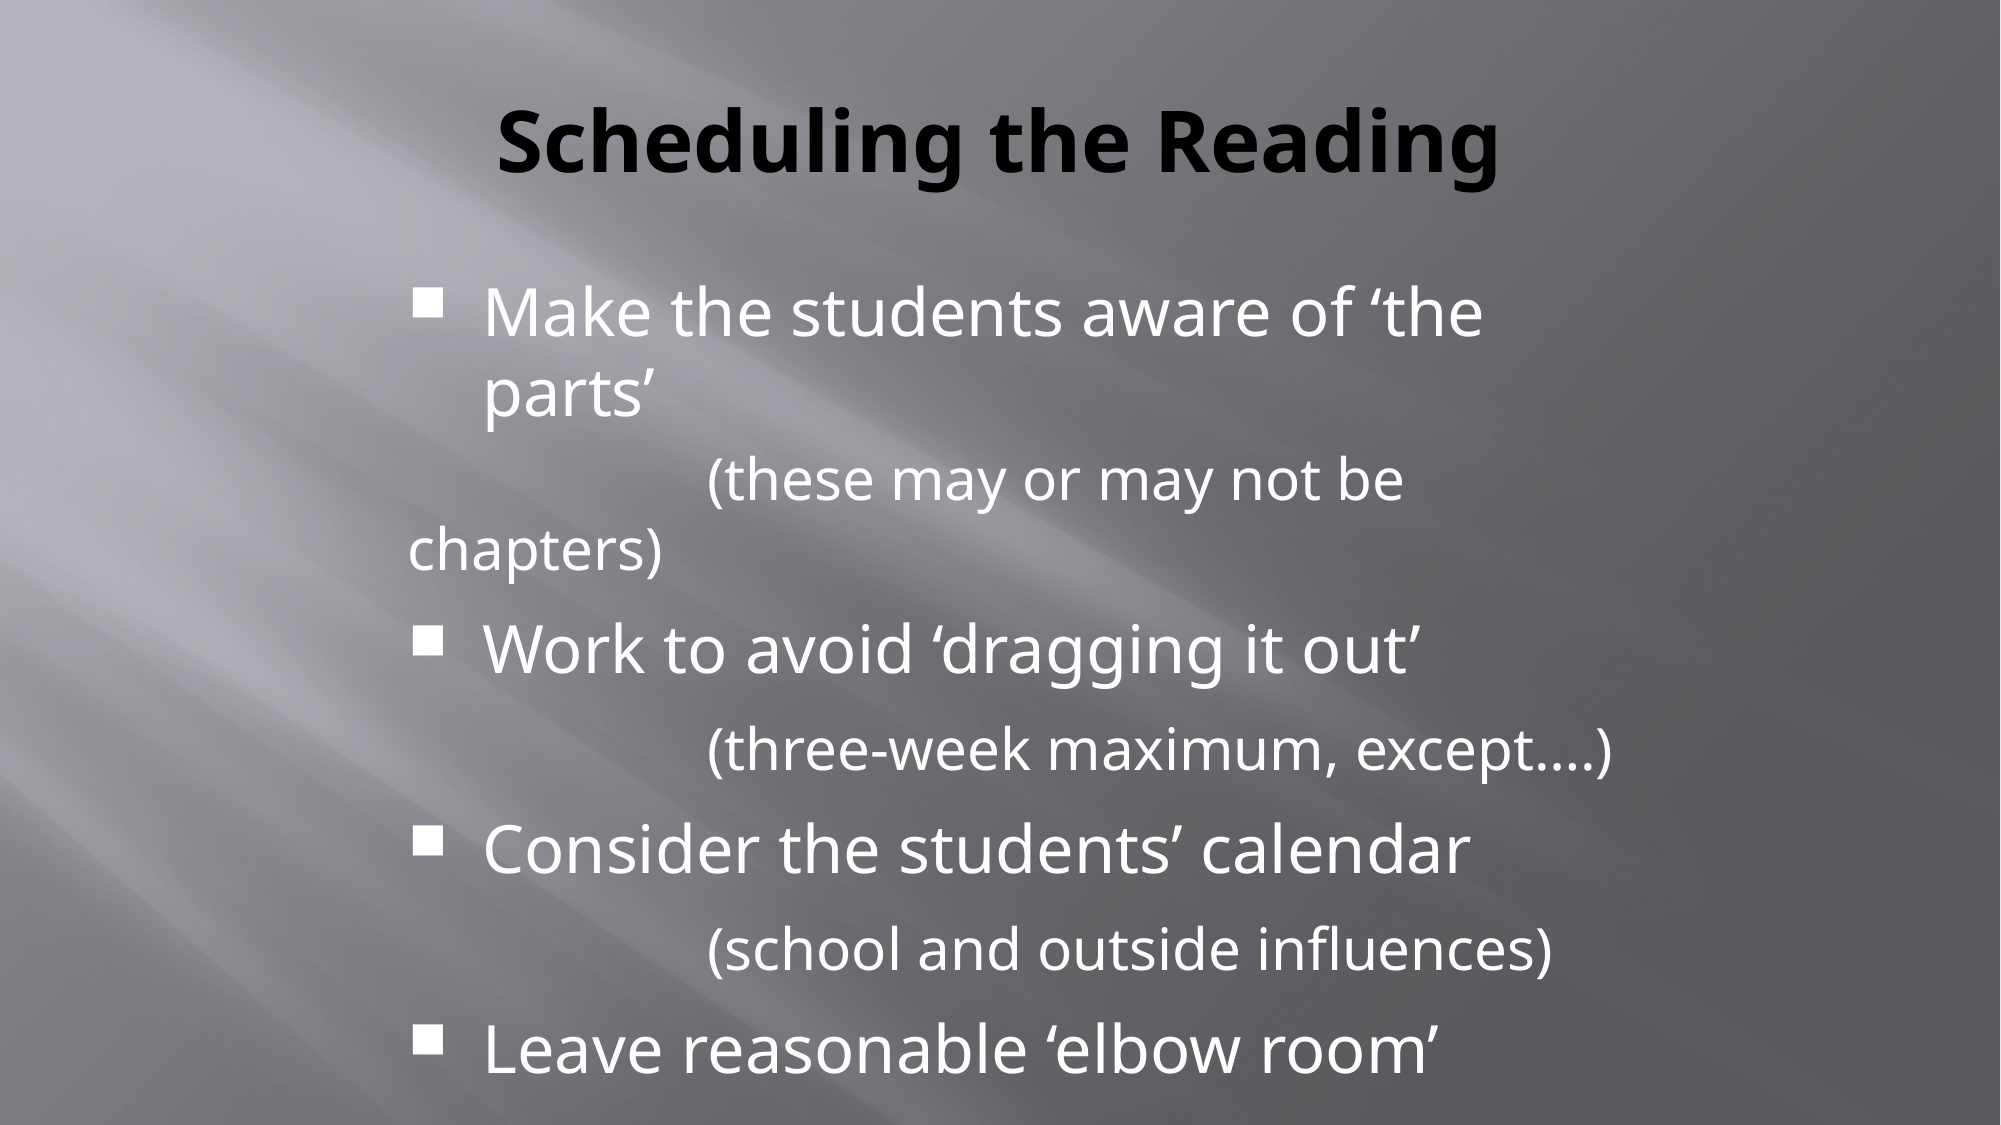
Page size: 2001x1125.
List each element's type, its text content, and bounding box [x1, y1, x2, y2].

title Scheduling the Reading [99, 45, 1900, 233]
list Make the students aware of ‘the parts’ (these may or may not be chapters) Work to avoid ‘dragging it out’ (three-week maximum, except….) Consider the students’ calendar (school and outside influences) Leave reasonable ‘elbow room’ (avoid sudden assignments) [324, 262, 1675, 1038]
